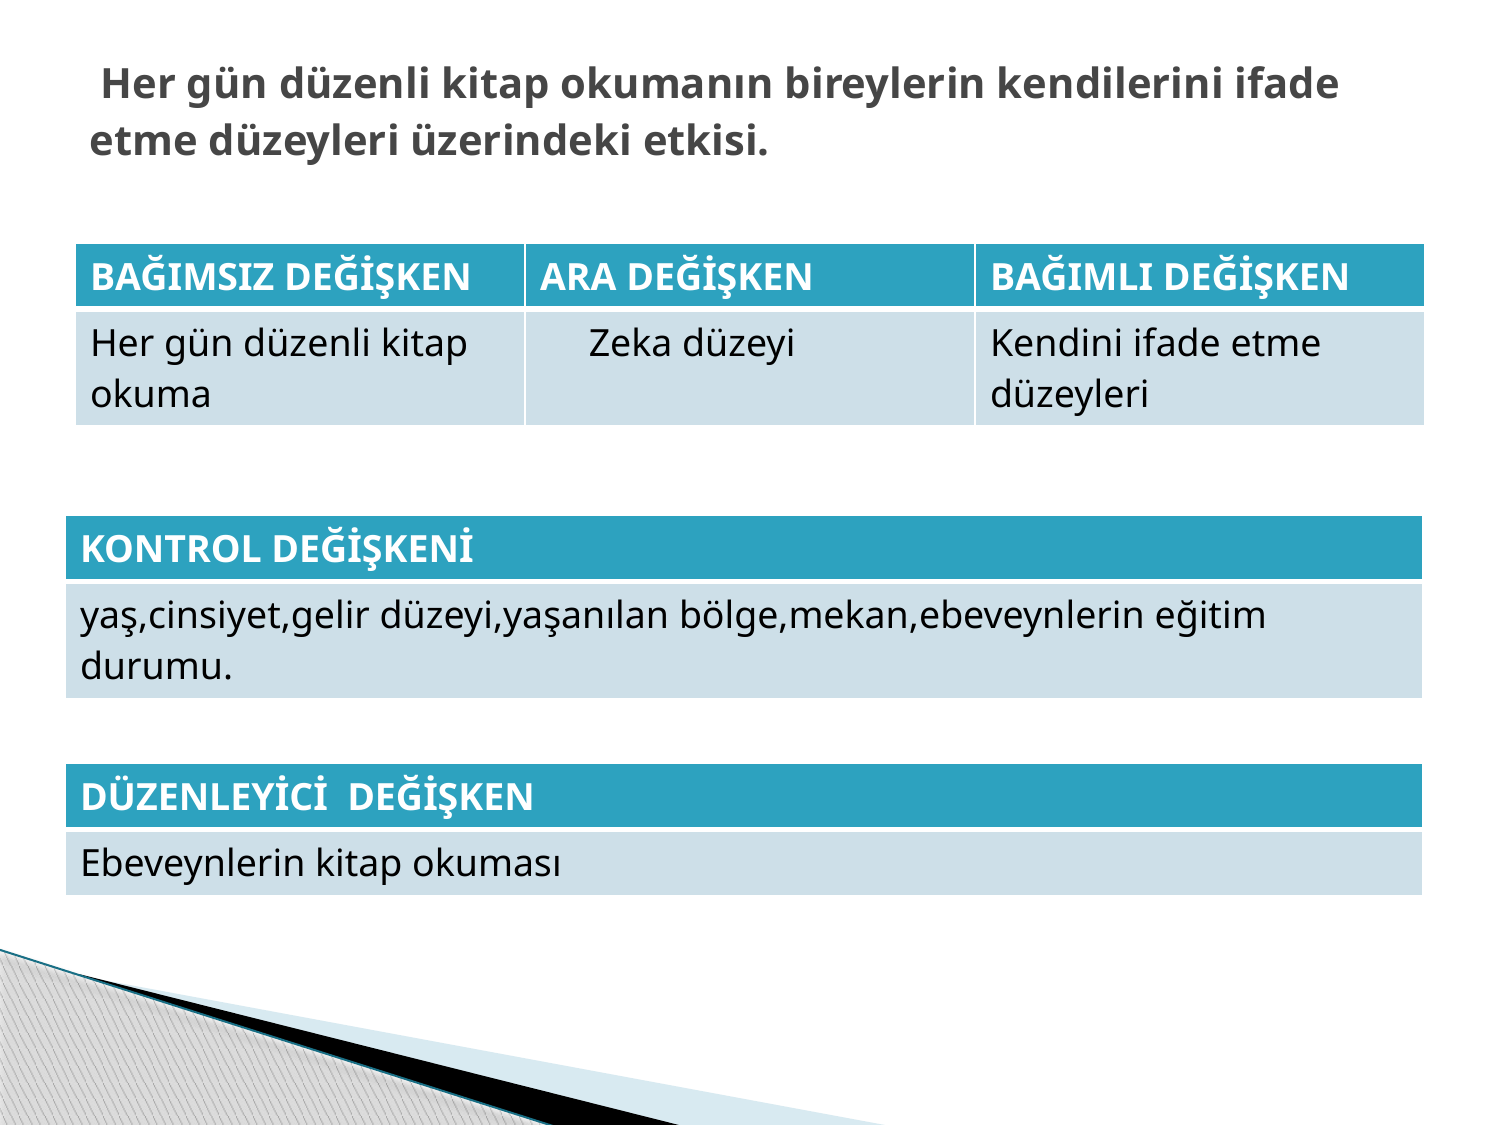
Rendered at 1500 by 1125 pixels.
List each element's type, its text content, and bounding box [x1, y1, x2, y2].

table_cell yaş,cinsiyet,gelir düzeyi,yaşanılan bölge,mekan,ebeveynlerin eğitim durumu. [66, 584, 1422, 698]
table_header DÜZENLEYİCİ DEĞİŞKEN [66, 764, 1422, 827]
table_cell Her gün düzenli kitap okuma [76, 312, 524, 425]
table_header ARA DEĞİŞKEN [526, 244, 974, 306]
title Her gün düzenli kitap okumanın bireylerin kendilerini ifade etme düzeyleri üzerindeki etkisi. [75, 45, 1425, 233]
table_header BAĞIMLI DEĞİŞKEN [976, 244, 1424, 306]
table_cell Kendini ifade etme düzeyleri [976, 312, 1424, 425]
table_header KONTROL DEĞİŞKENİ [66, 516, 1422, 579]
table_cell Ebeveynlerin kitap okuması [66, 832, 1422, 895]
table_cell Zeka düzeyi [526, 312, 974, 425]
table_header BAĞIMSIZ DEĞİŞKEN [76, 244, 524, 306]
